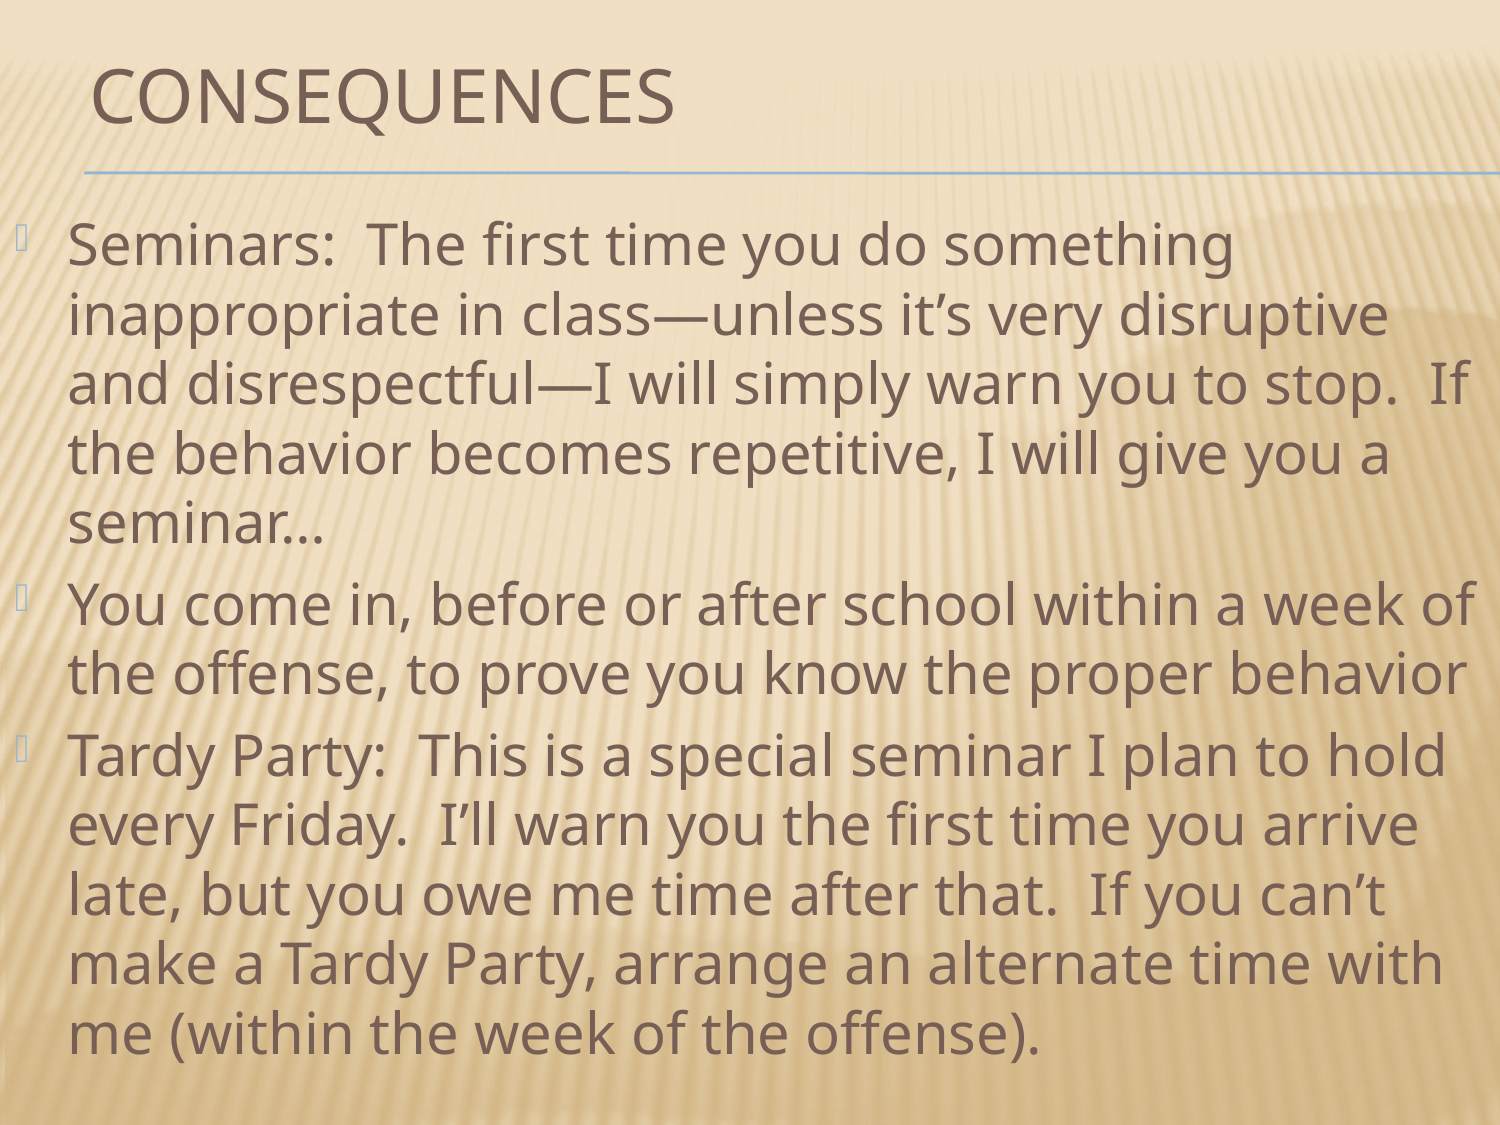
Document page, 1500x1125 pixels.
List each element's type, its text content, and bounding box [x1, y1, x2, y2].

title Consequences [75, 0, 1425, 188]
list Seminars: The first time you do something inappropriate in class—unless it’s very disruptive and disrespectful—I will simply warn you to stop. If the behavior becomes repetitive, I will give you a seminar… You come in, before or after school within a week of the offense, to prove you know the proper behavior Tardy Party: This is a special seminar I plan to hold every Friday. I’ll warn you the first time you arrive late, but you owe me time after that. If you can’t make a Tardy Party, arrange an alternate time with me (within the week of the offense). [0, 200, 1500, 1125]
